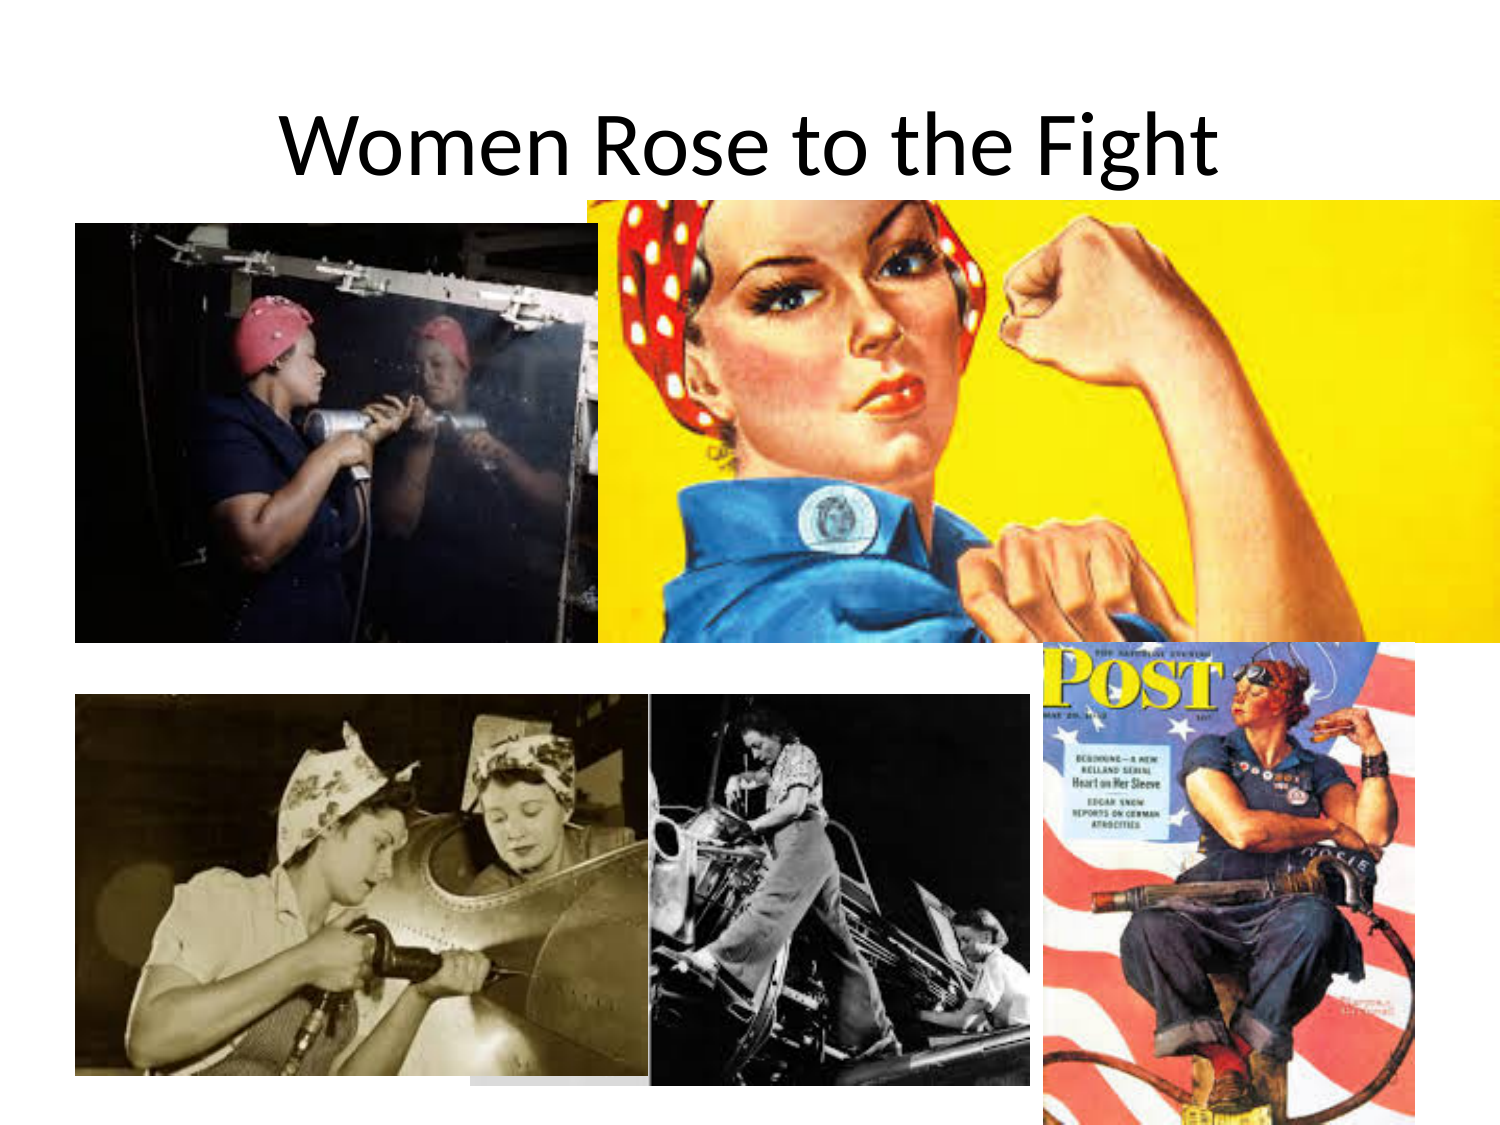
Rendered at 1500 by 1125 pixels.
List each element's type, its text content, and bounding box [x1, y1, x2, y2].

title Women Rose to the Fight [75, 45, 1425, 222]
picture [74, 693, 1030, 1086]
picture [74, 200, 1500, 1125]
